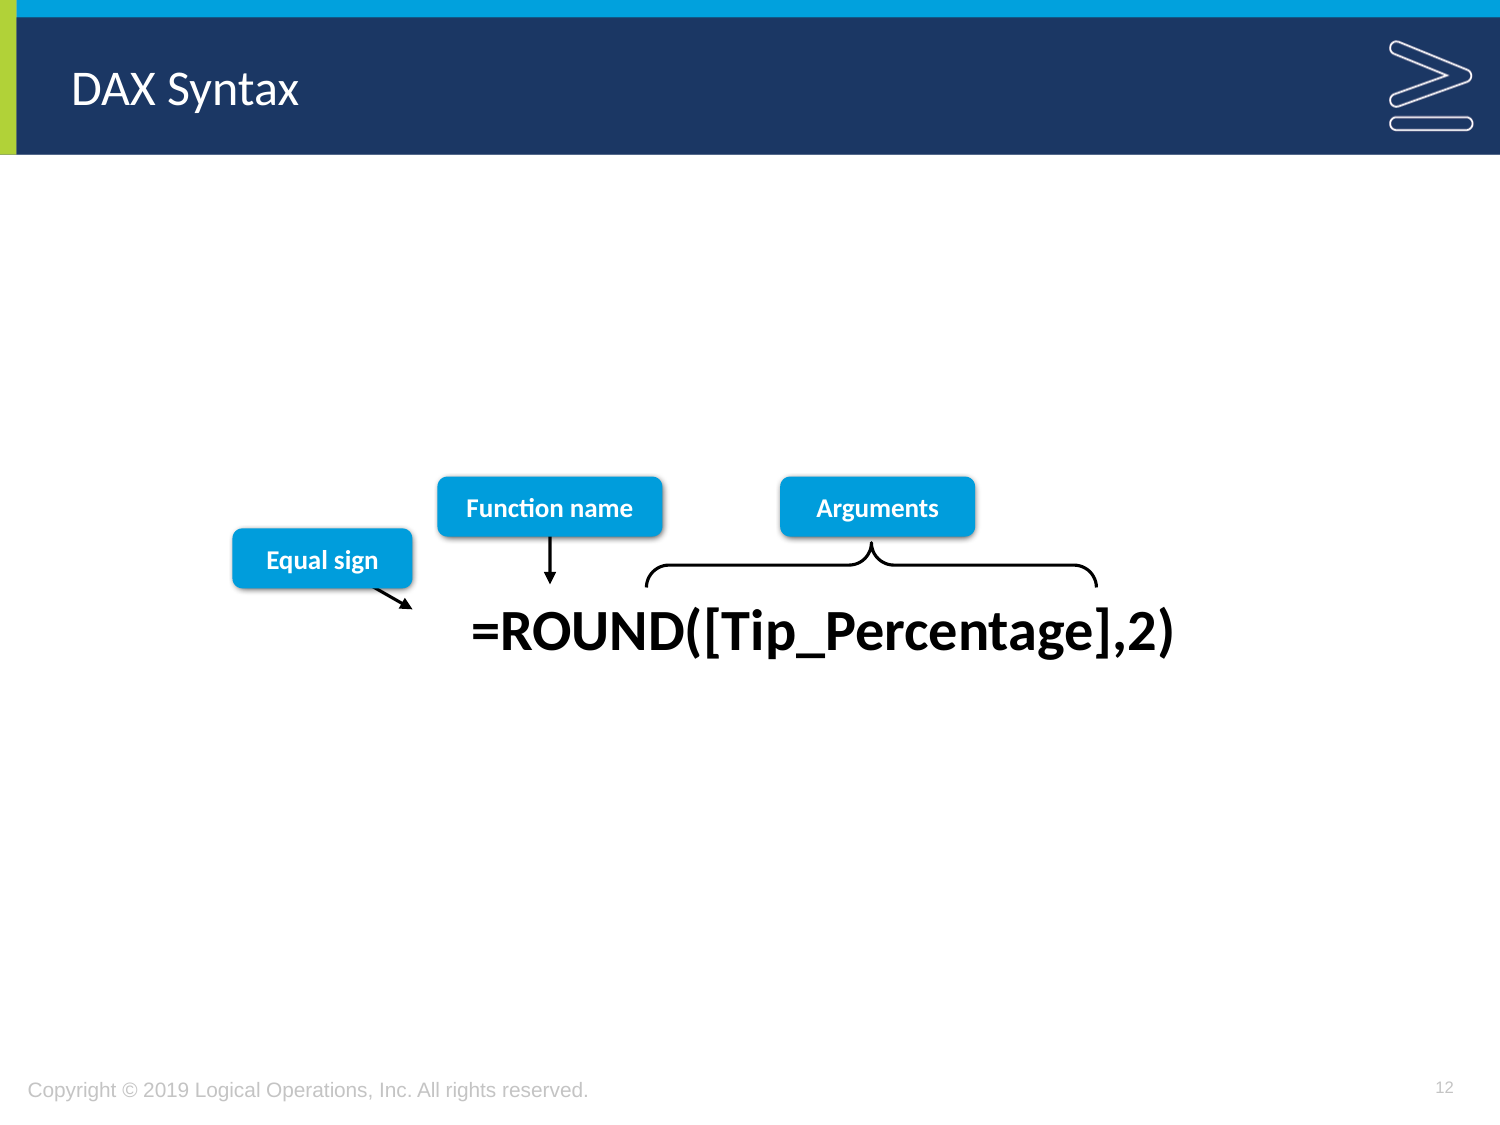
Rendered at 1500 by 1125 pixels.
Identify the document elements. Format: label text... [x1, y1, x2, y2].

text_box Arguments [778, 474, 978, 539]
text_box Function name [435, 474, 665, 539]
text_box [543, 548, 557, 584]
text_box =ROUND([Tip_Percentage],2) [456, 584, 1191, 670]
text_box Equal sign [230, 526, 415, 591]
picture [0, 0, 56, 155]
slide_number 12 [1118, 1057, 1469, 1118]
text_box [646, 548, 1097, 584]
picture [1350, 18, 1500, 155]
text_box [394, 598, 413, 610]
title DAX Syntax [56, 16, 1350, 155]
